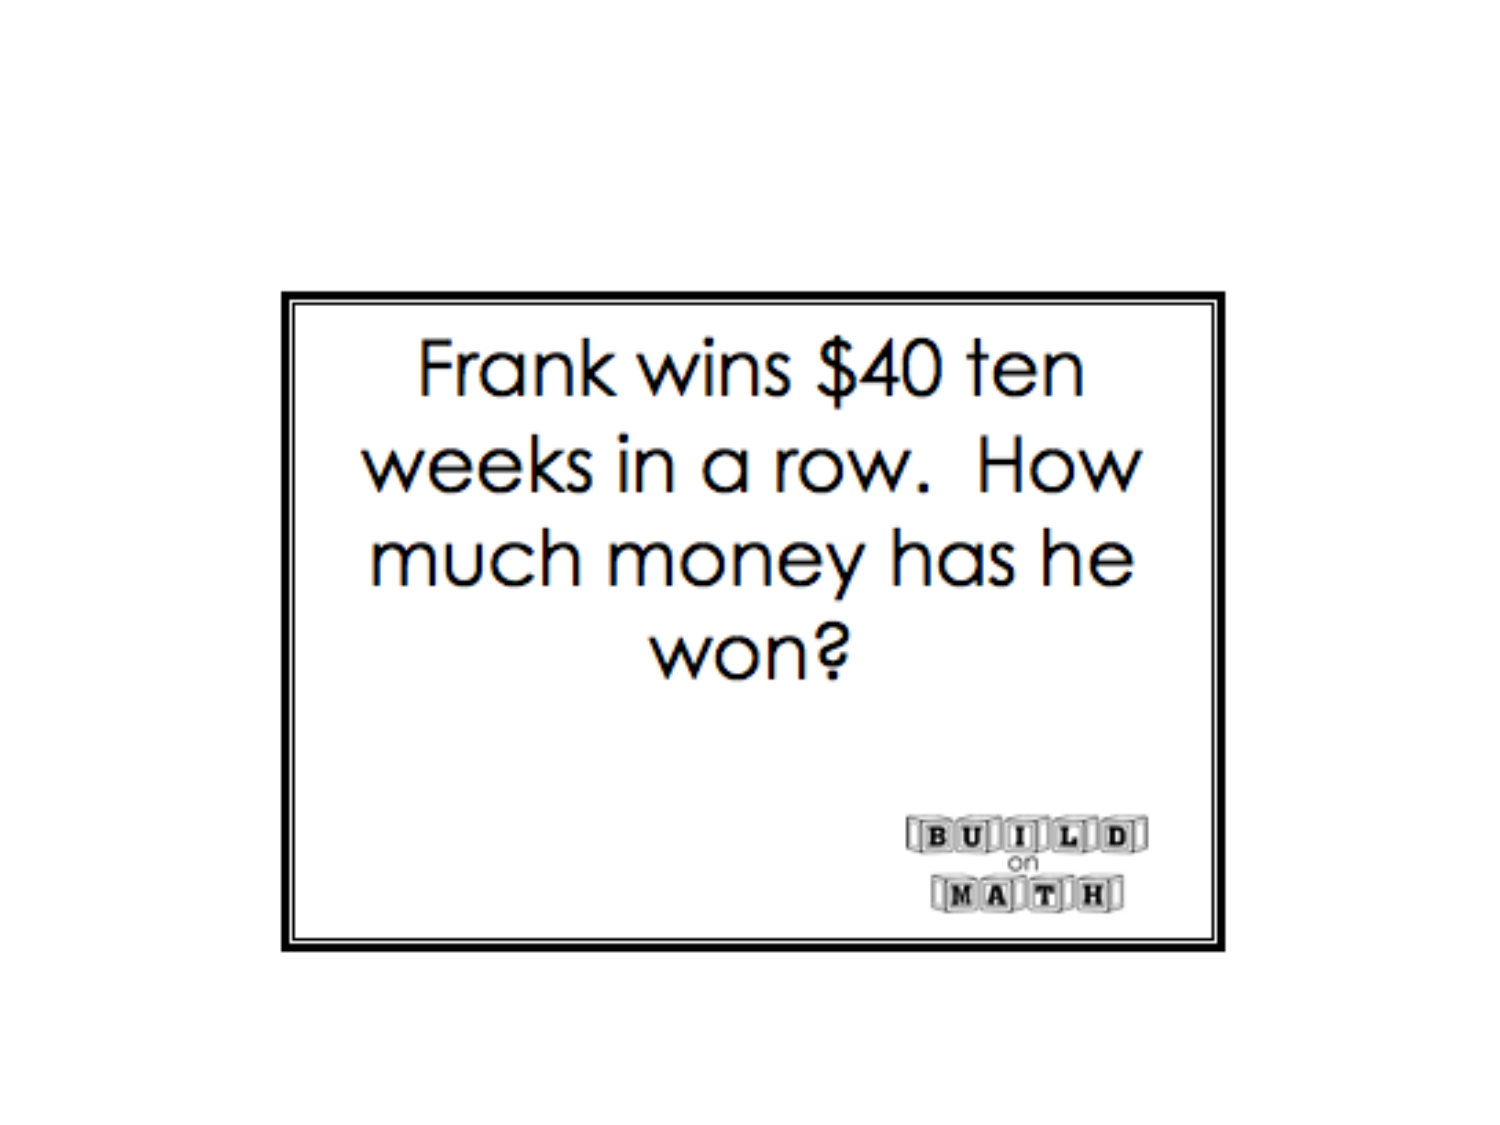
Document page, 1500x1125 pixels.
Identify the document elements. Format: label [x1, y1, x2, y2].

list [74, 262, 1426, 1006]
